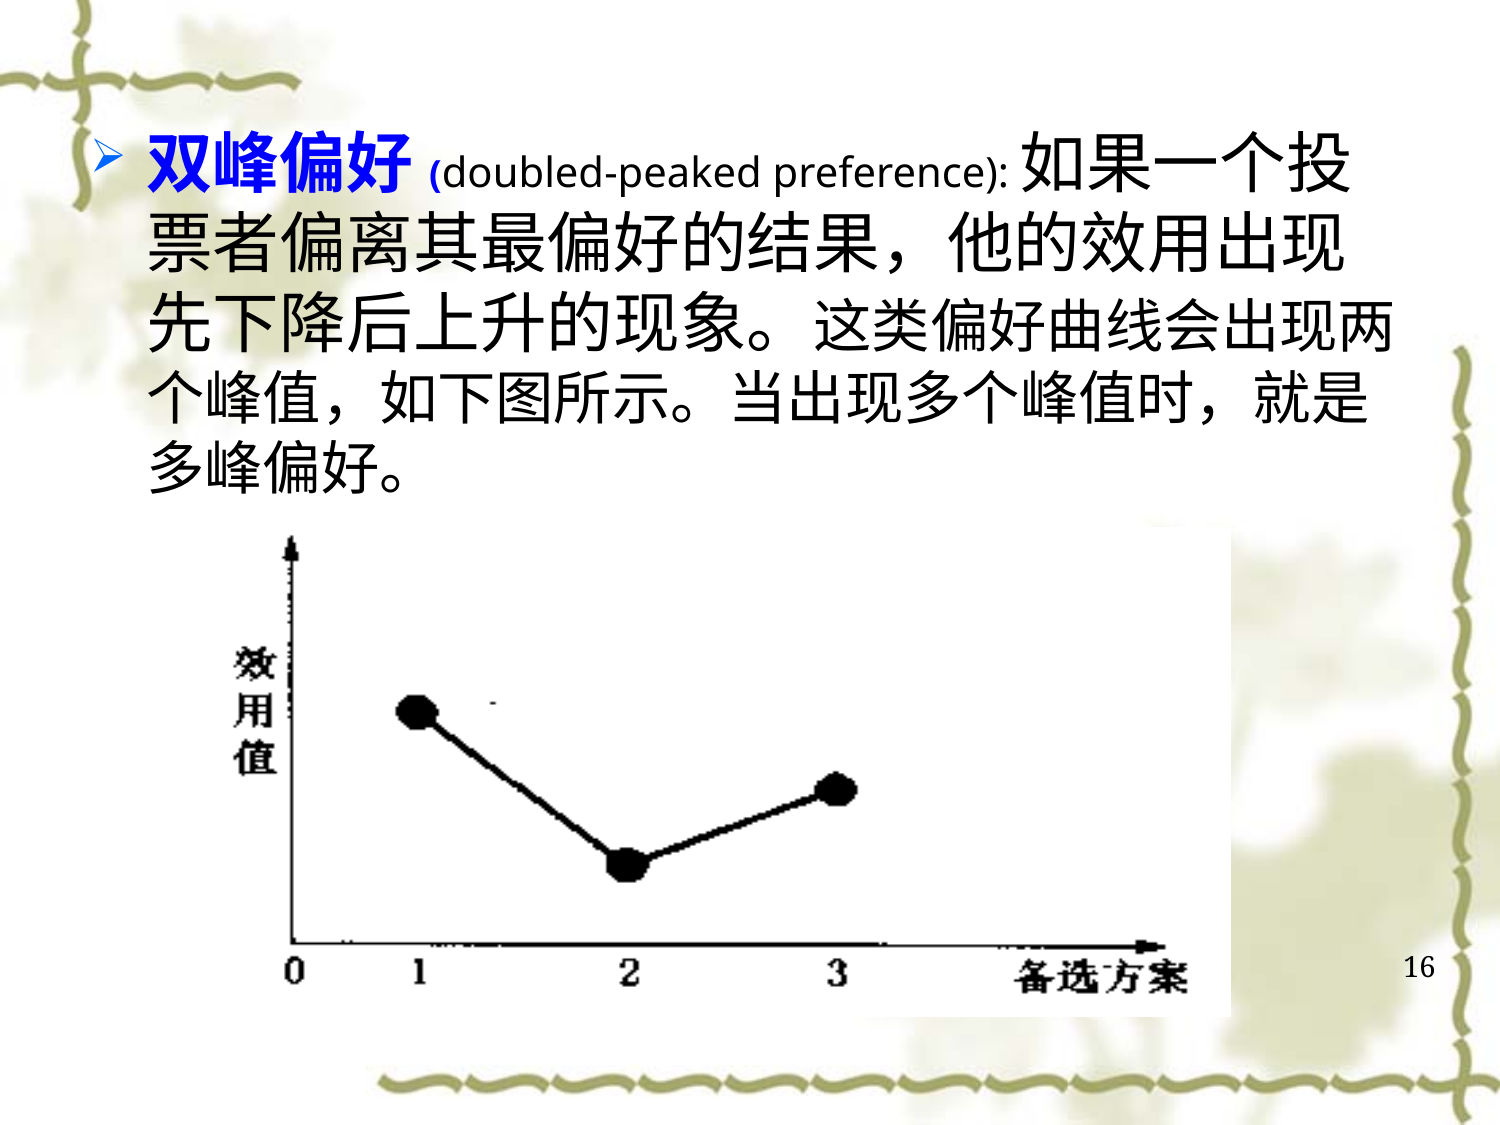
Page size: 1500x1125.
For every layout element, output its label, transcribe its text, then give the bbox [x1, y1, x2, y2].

picture [0, 0, 1500, 1125]
slide_number 16 [1074, 940, 1451, 1066]
list 双峰偏好(doubled-peaked preference):如果一个投票者偏离其最偏好的结果，他的效用出现先下降后上升的现象。这类偏好曲线会出现两个峰值，如下图所示。当出现多个峰值时，就是多峰偏好。 [74, 113, 1426, 1006]
